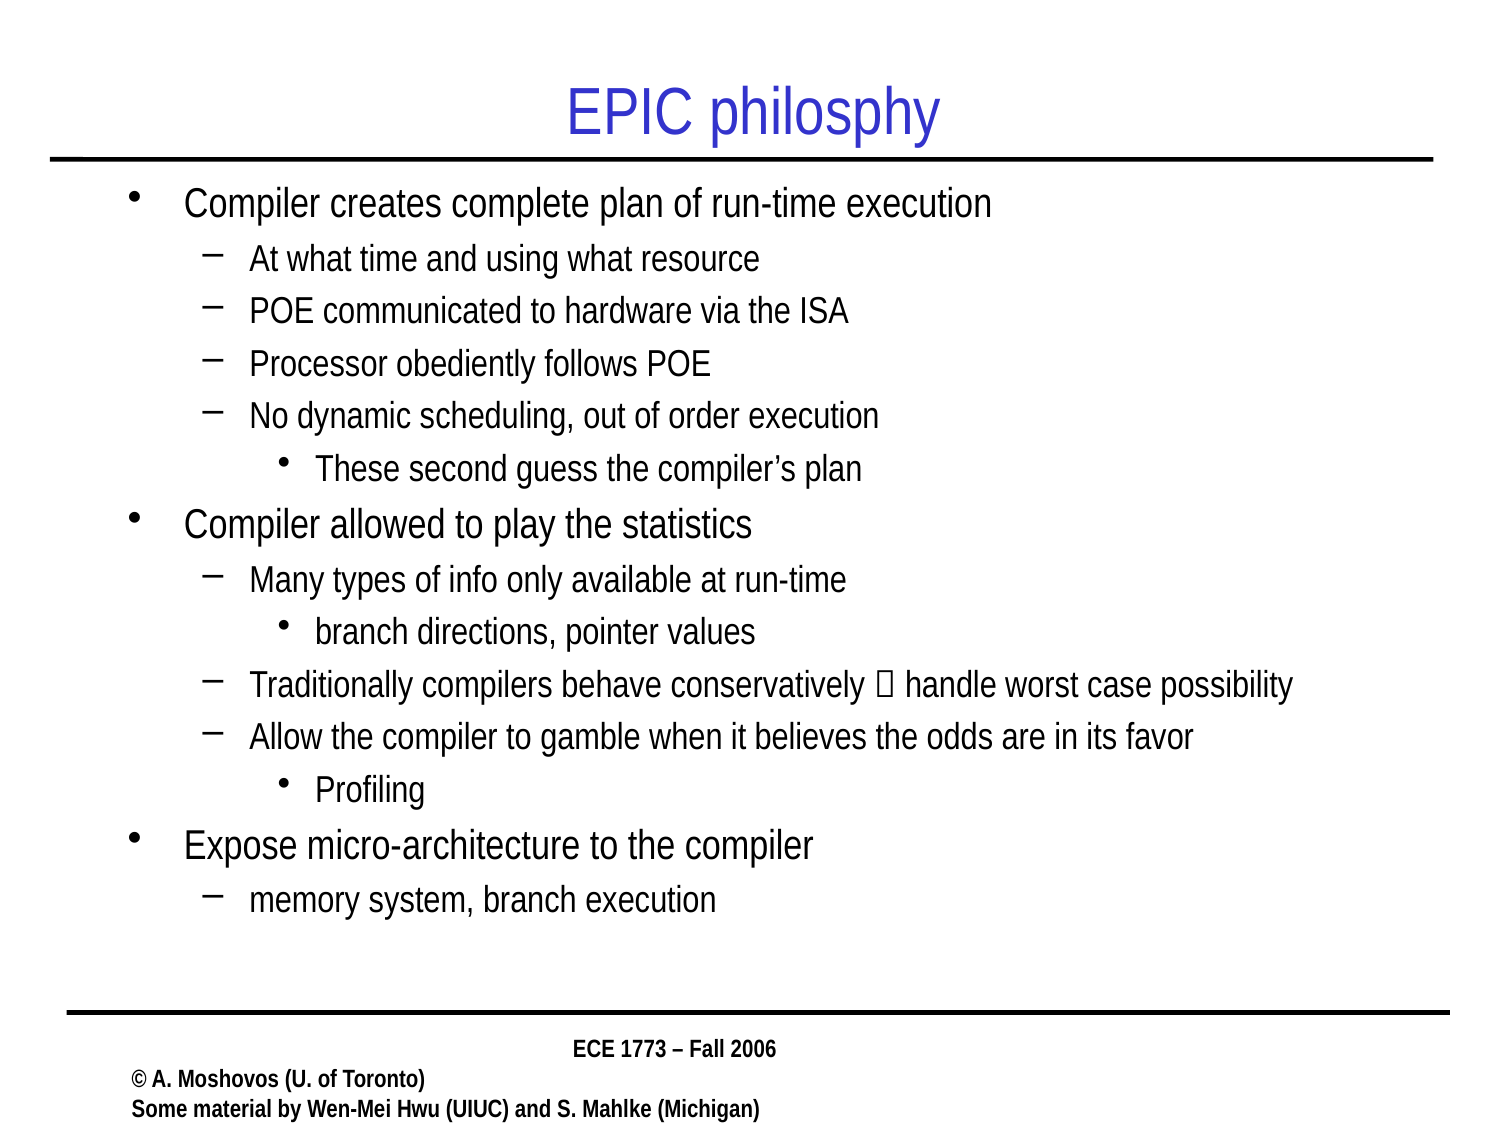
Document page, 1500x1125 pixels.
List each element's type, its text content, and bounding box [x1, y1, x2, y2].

title EPIC philosphy [116, 65, 1392, 151]
list Compiler creates complete plan of run-time execution At what time and using what resource POE communicated to hardware via the ISA Processor obediently follows POE No dynamic scheduling, out of order execution These second guess the compiler’s plan Compiler allowed to play the statistics Many types of info only available at run-time branch directions, pointer values Traditionally compilers behave conservatively  handle worst case possibility Allow the compiler to gamble when it believes the odds are in its favor Profiling Expose micro-architecture to the compiler memory system, branch execution [112, 168, 1388, 1001]
footer ECE 1773 – Fall 2006 © A. Moshovos (U. of Toronto) Some material by Wen-Mei Hwu (UIUC) and S. Mahlke (Michigan) [116, 1024, 1234, 1101]
